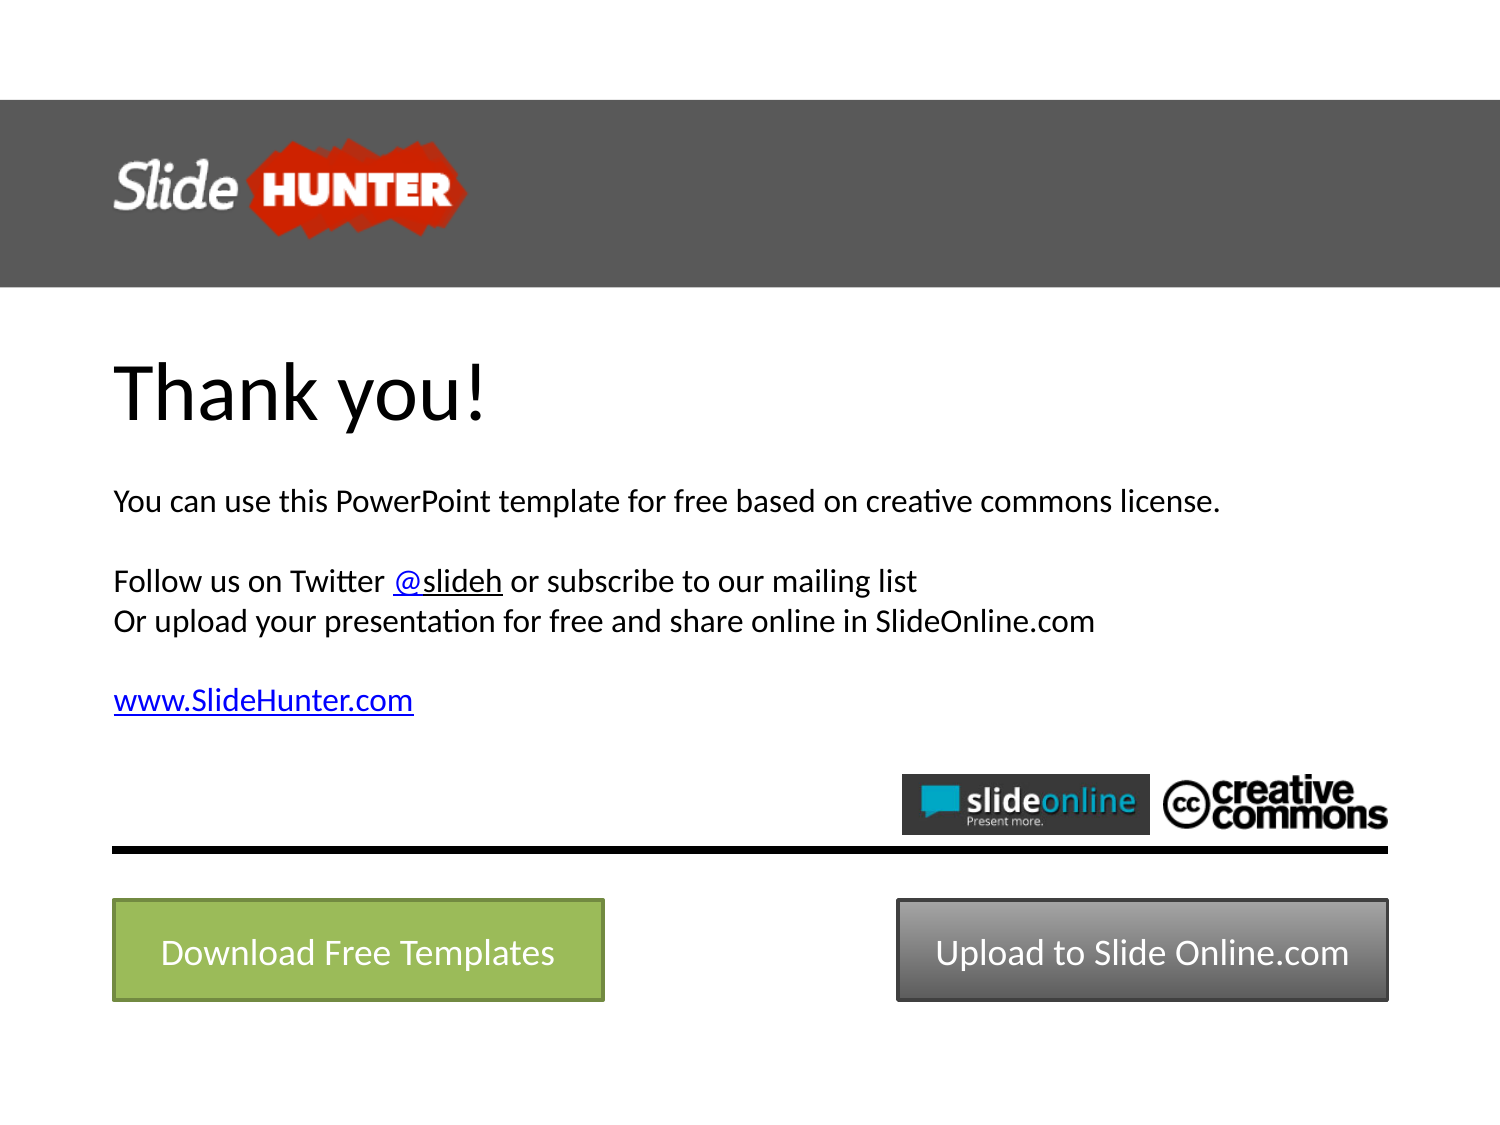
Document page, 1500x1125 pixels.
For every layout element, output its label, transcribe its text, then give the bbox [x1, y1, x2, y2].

text_box Thank you! You can use this PowerPoint template for free based on creative commons license. Follow us on Twitter @slideh or subscribe to our mailing list Or upload your presentation for free and share online in SlideOnline.com www.SlideHunter.com [98, 349, 1449, 1005]
text_box Upload to Slide Online.com [896, 898, 1389, 1002]
picture [901, 774, 1151, 835]
text_box Download Free Templates [112, 898, 605, 1002]
picture [1162, 774, 1388, 830]
picture [111, 137, 469, 241]
text_box [0, 98, 1500, 290]
